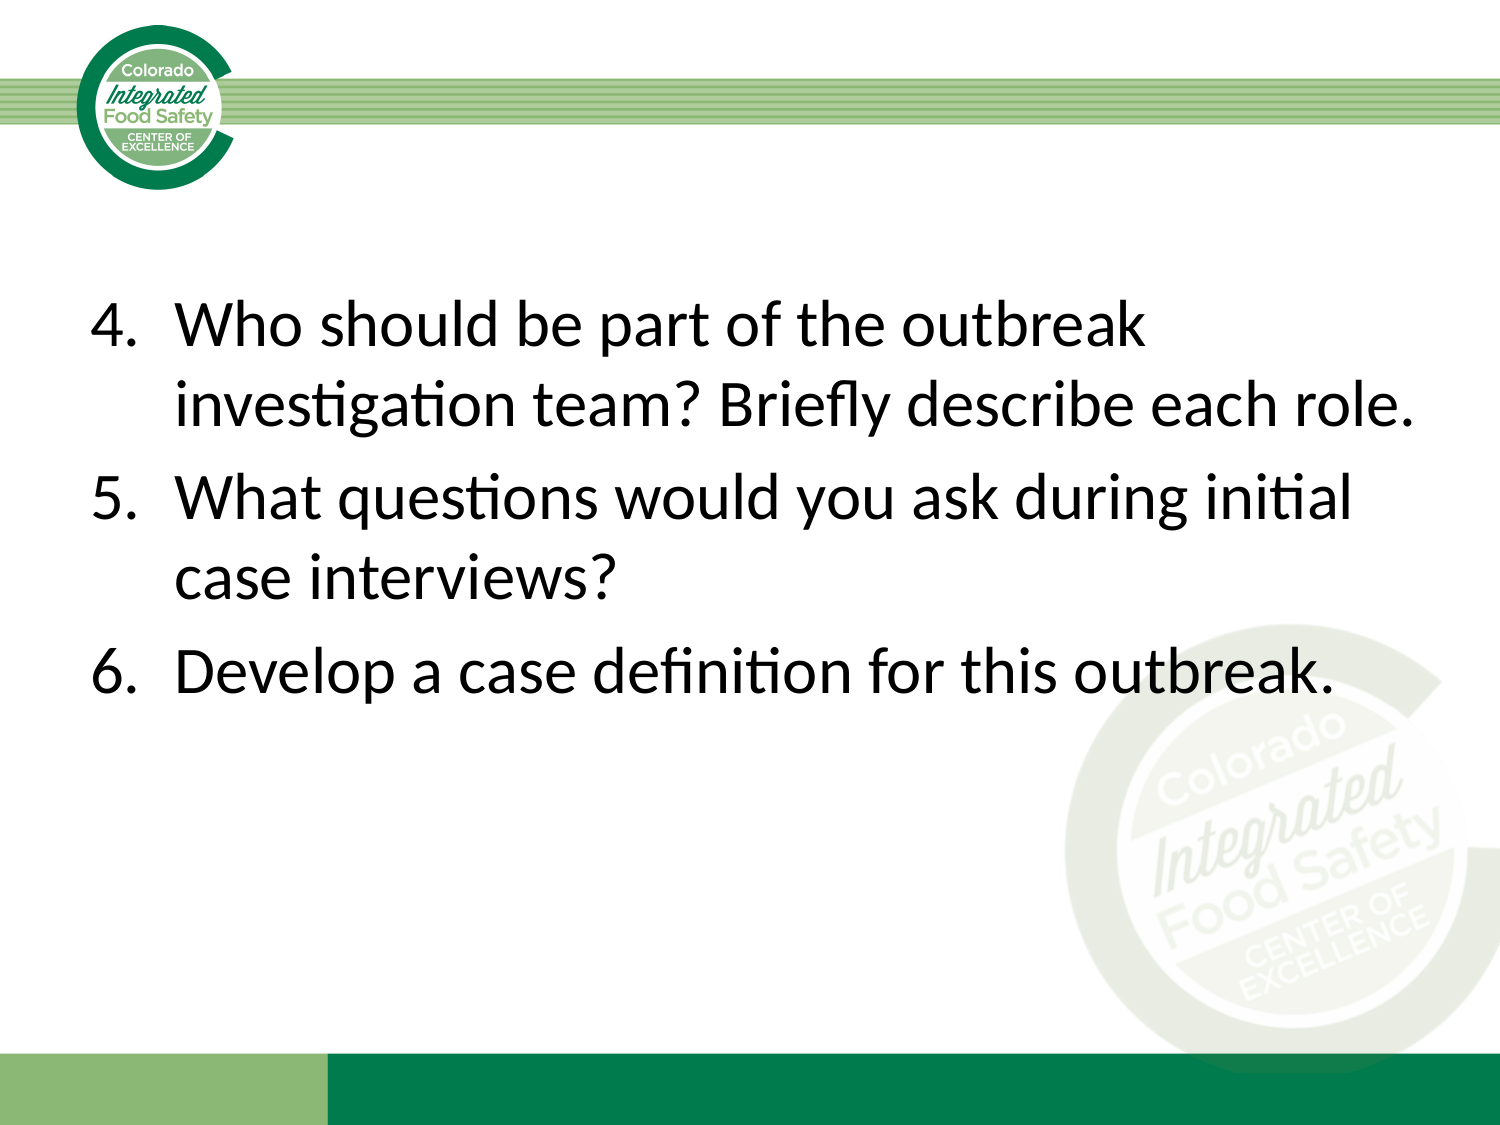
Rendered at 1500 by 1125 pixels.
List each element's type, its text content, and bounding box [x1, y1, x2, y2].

picture [0, 25, 1500, 1125]
list Who should be part of the outbreak investigation team? Briefly describe each role. What questions would you ask during initial case interviews? Develop a case definition for this outbreak. [75, 272, 1466, 1001]
